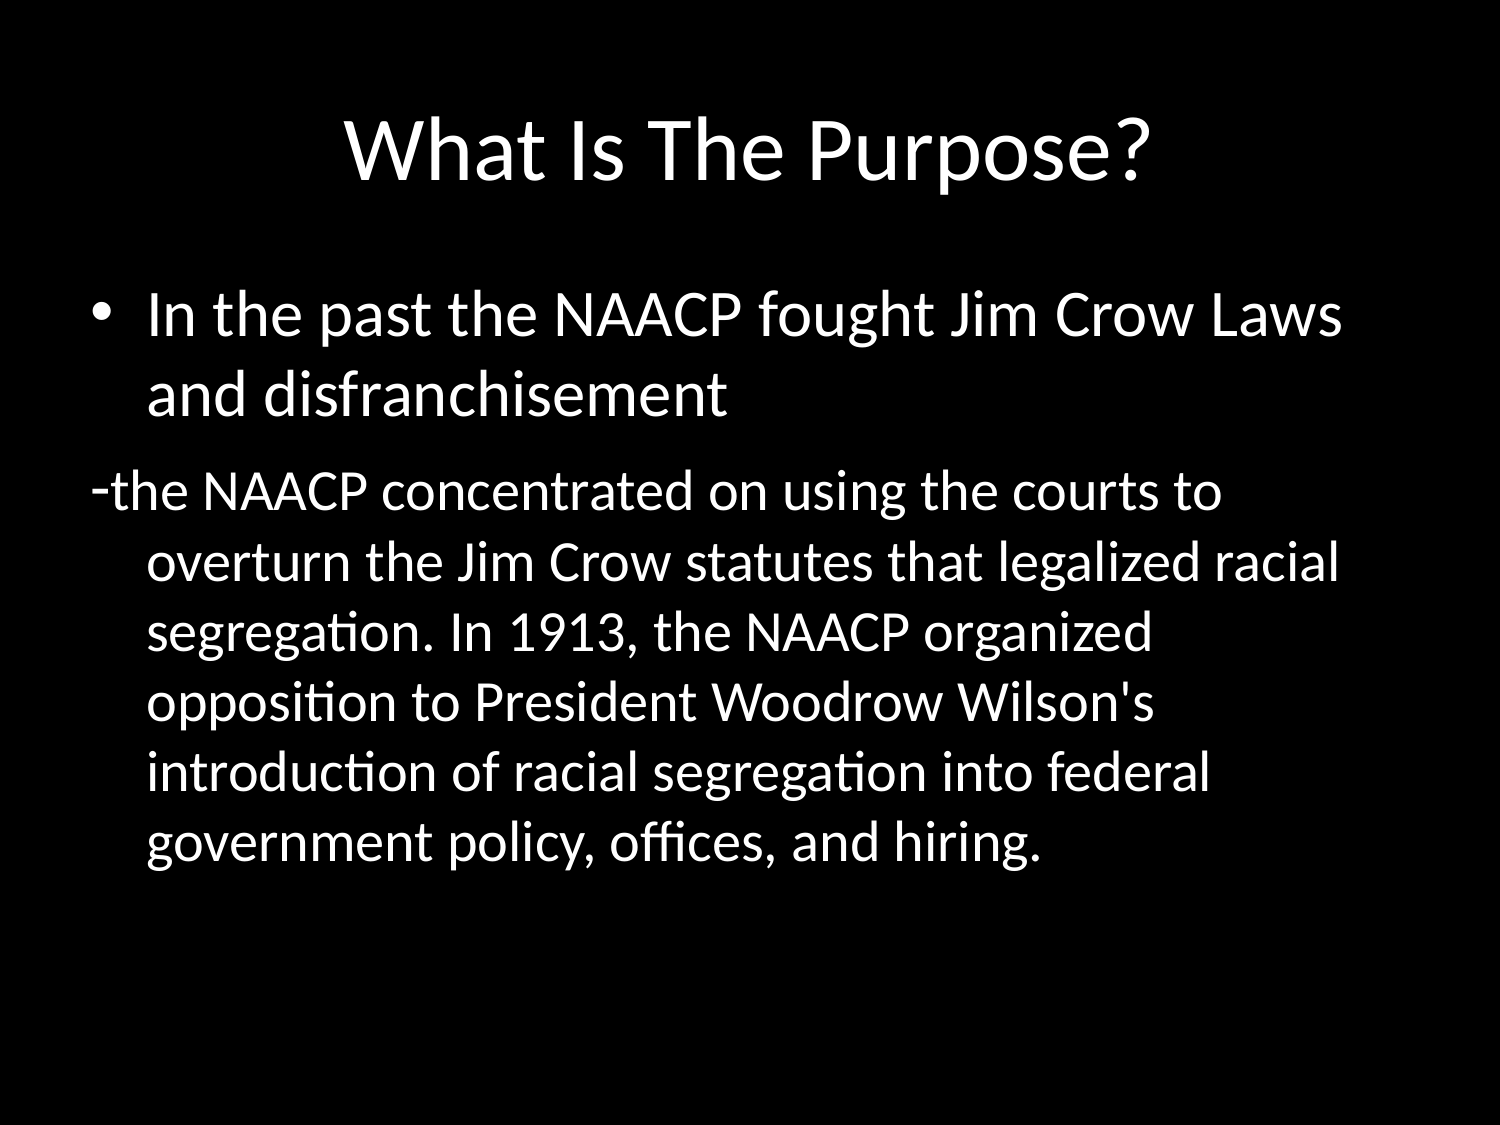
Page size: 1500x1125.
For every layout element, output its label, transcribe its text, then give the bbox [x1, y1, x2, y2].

list In the past the NAACP fought Jim Crow Laws and disfranchisement -the NAACP concentrated on using the courts to overturn the Jim Crow statutes that legalized racial segregation. In 1913, the NAACP organized opposition to President Woodrow Wilson's introduction of racial segregation into federal government policy, offices, and hiring. [75, 262, 1425, 1005]
title What Is The Purpose? [75, 50, 1425, 238]
